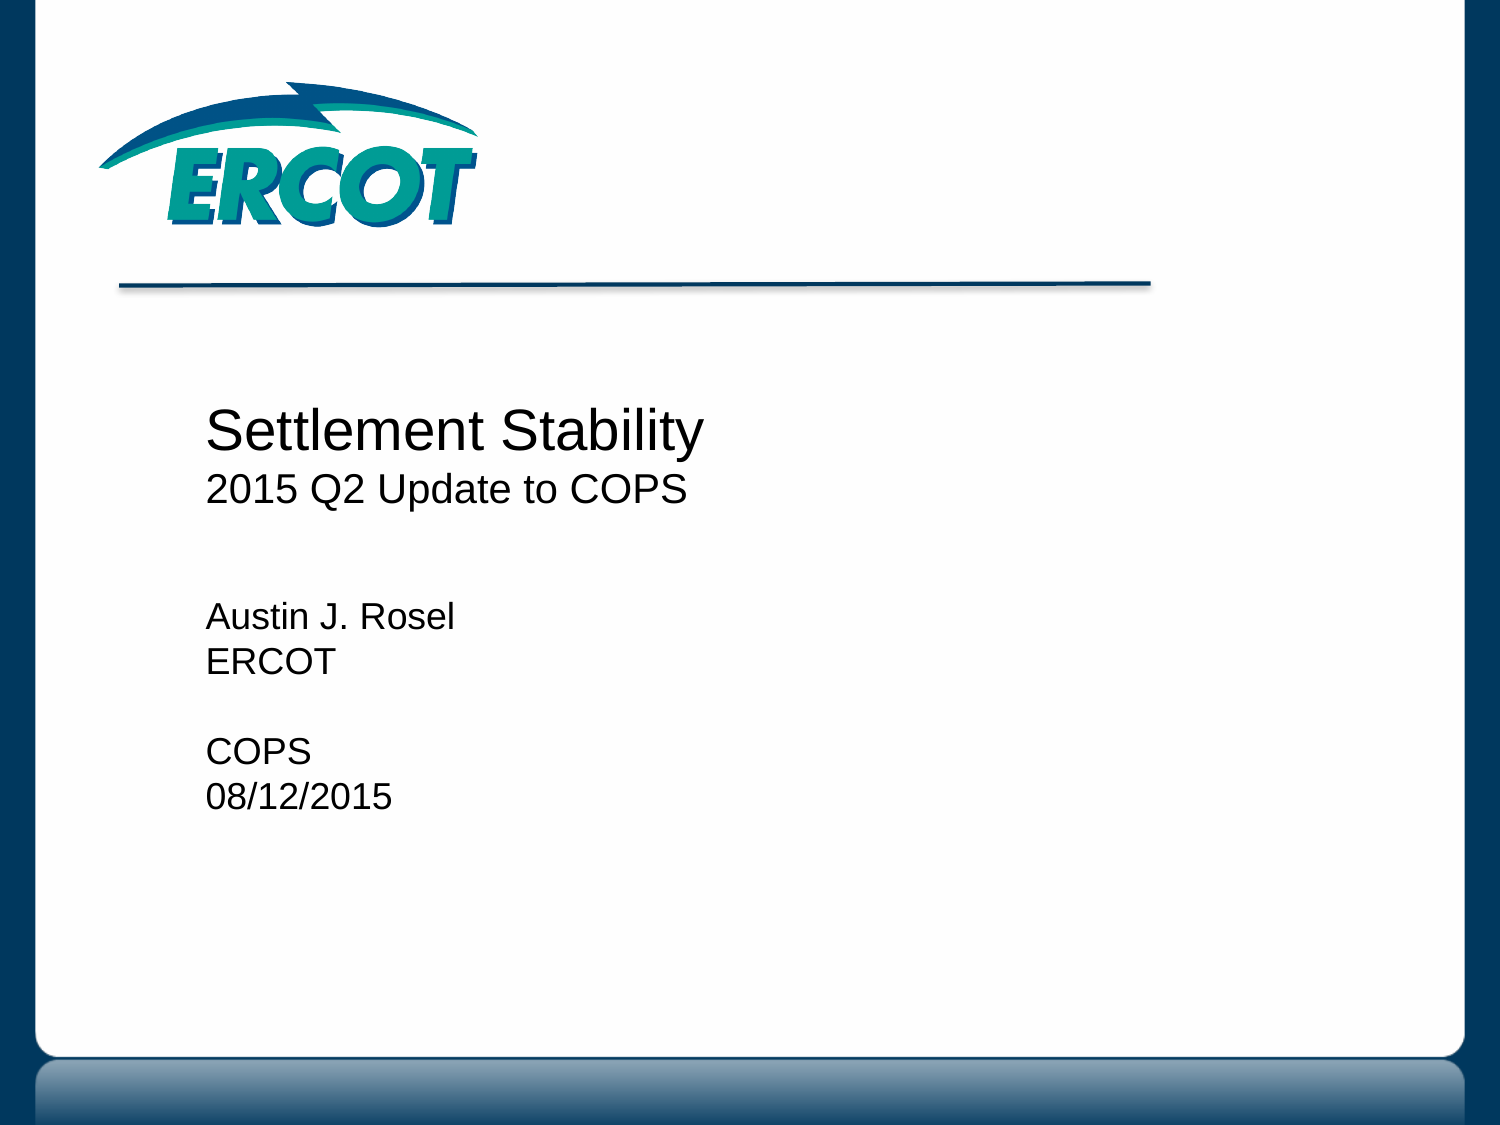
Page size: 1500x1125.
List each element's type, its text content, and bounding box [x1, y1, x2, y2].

text_box Settlement Stability 2015 Q2 Update to COPS Austin J. Rosel ERCOT COPS 08/12/2015 [190, 393, 1248, 825]
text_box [88, 68, 1357, 385]
picture [35, 0, 1465, 1125]
